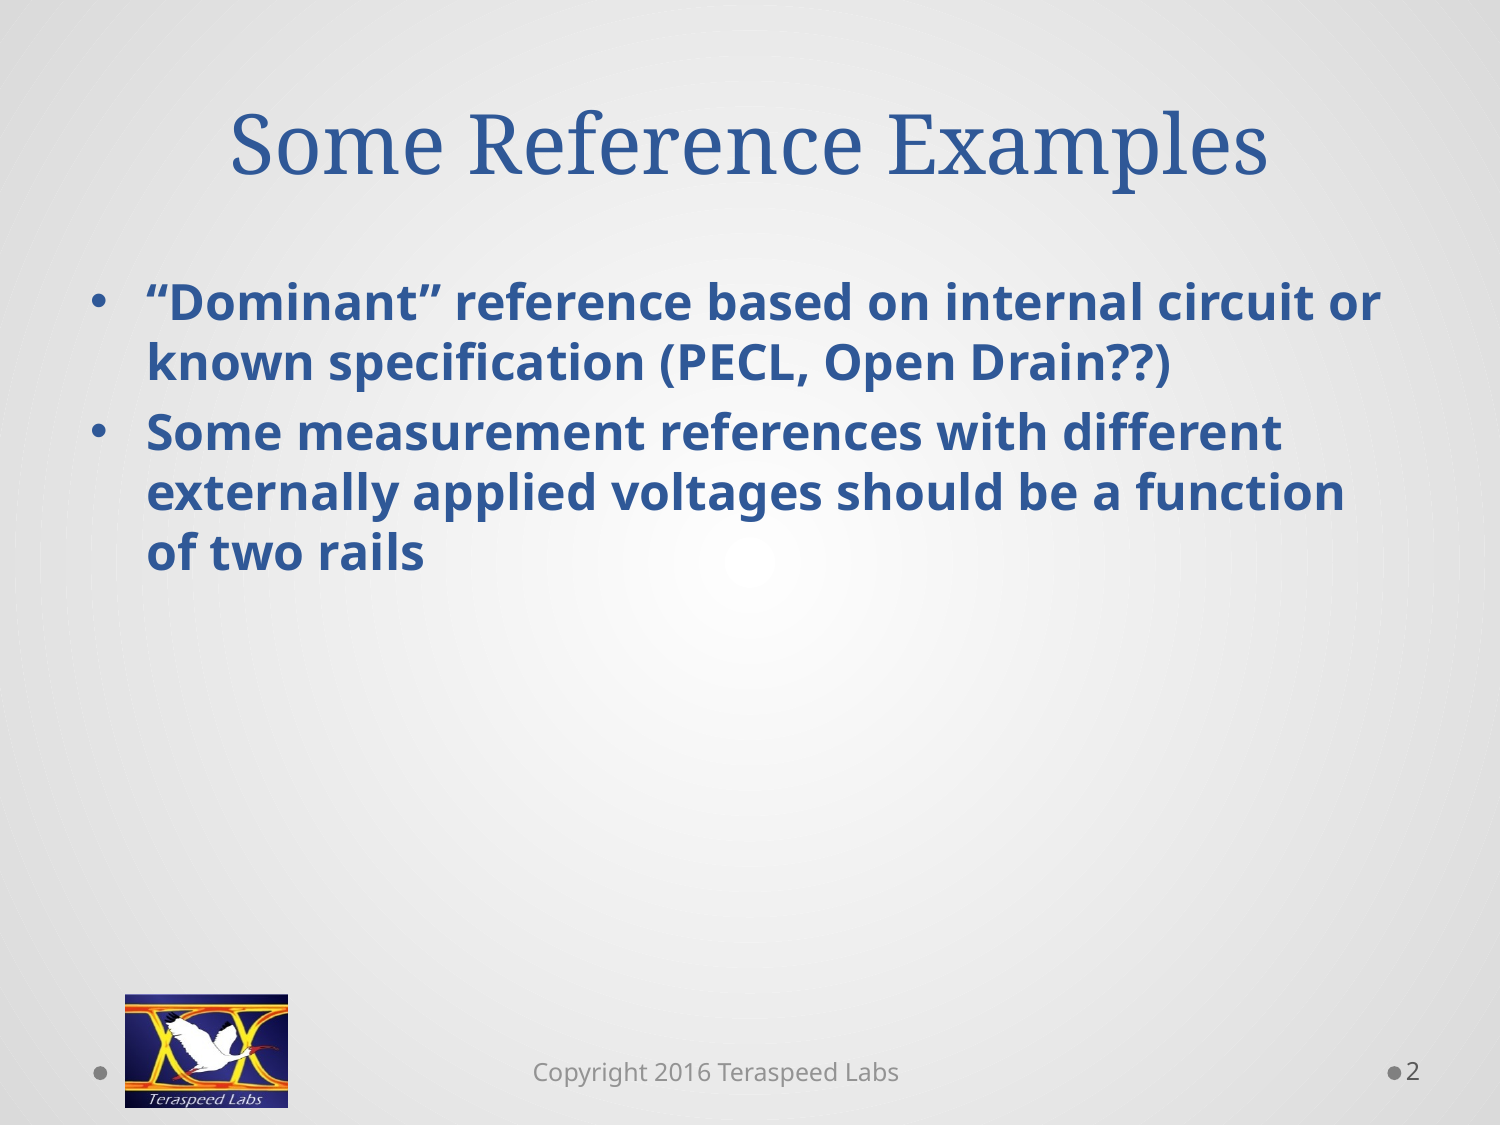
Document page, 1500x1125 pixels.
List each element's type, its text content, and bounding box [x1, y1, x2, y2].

list “Dominant” reference based on internal circuit or known specification (PECL, Open Drain??) Some measurement references with different externally applied voltages should be a function of two rails [75, 262, 1425, 1005]
slide_number 2 [1401, 1042, 1494, 1103]
title Some Reference Examples [75, 0, 1425, 262]
footer Copyright 2016 Teraspeed Labs [525, 1043, 993, 1103]
picture [125, 1005, 288, 1108]
